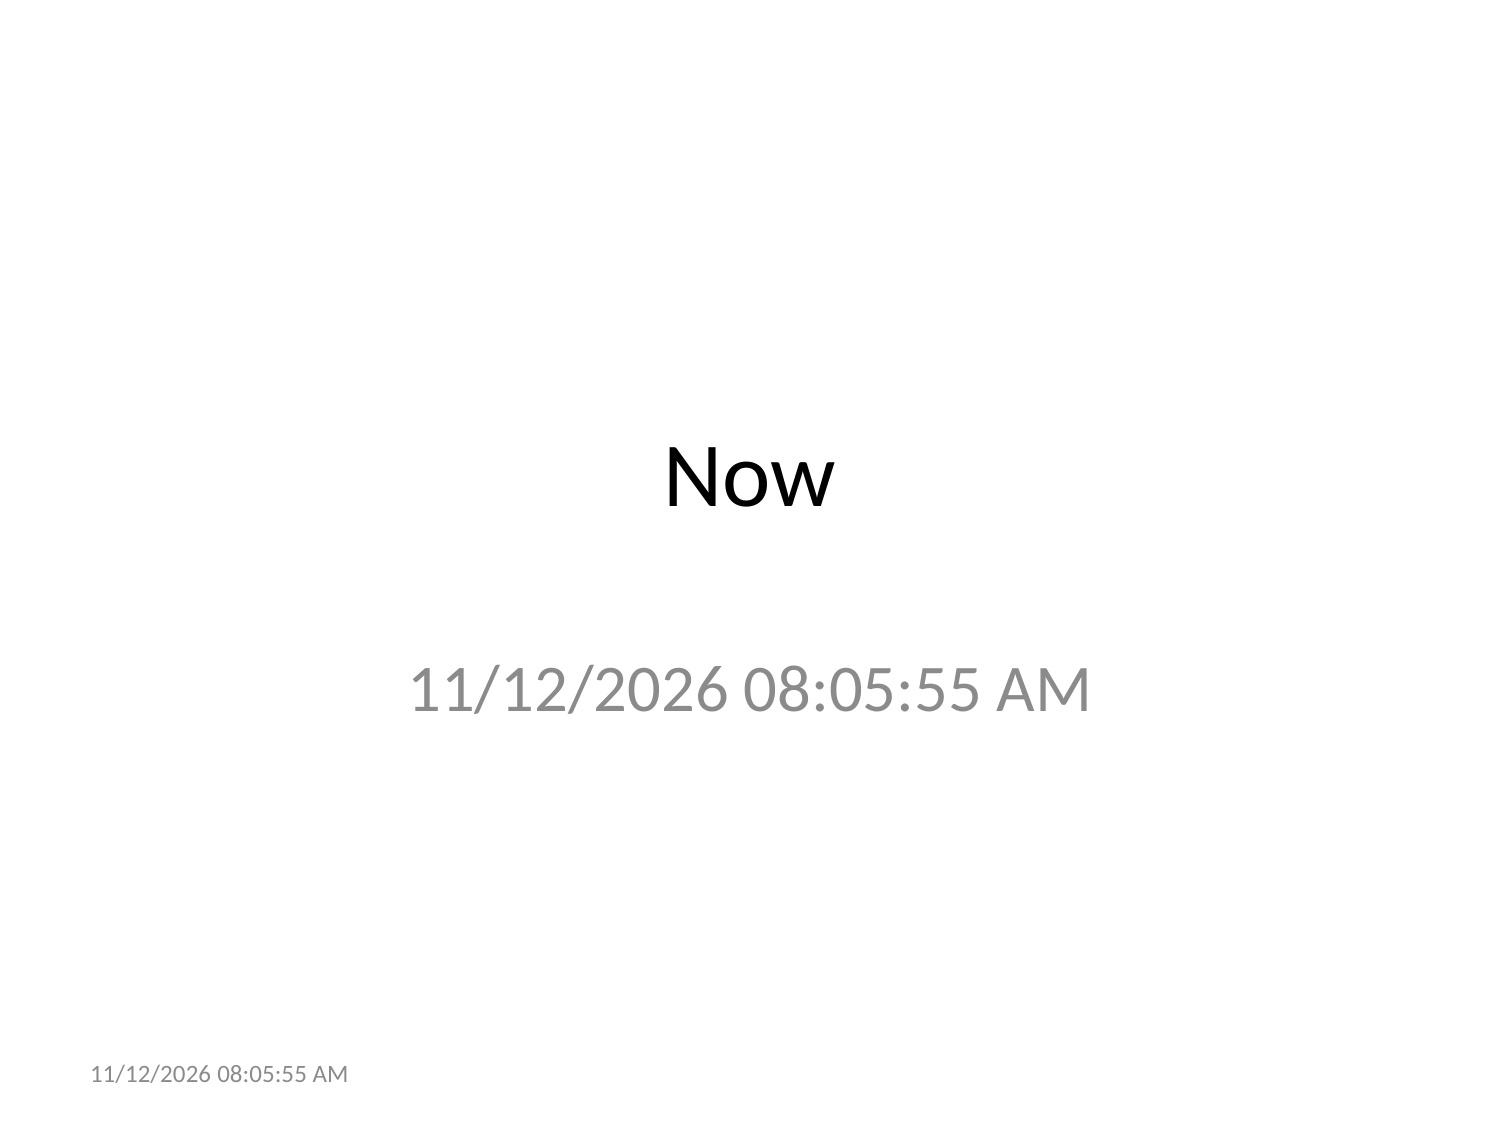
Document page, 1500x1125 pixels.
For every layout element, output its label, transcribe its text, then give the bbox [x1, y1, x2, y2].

title Now [112, 349, 1388, 591]
subtitle 2011-12-19 10:20:04 AM [225, 637, 1275, 925]
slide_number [75, 1042, 425, 1103]
